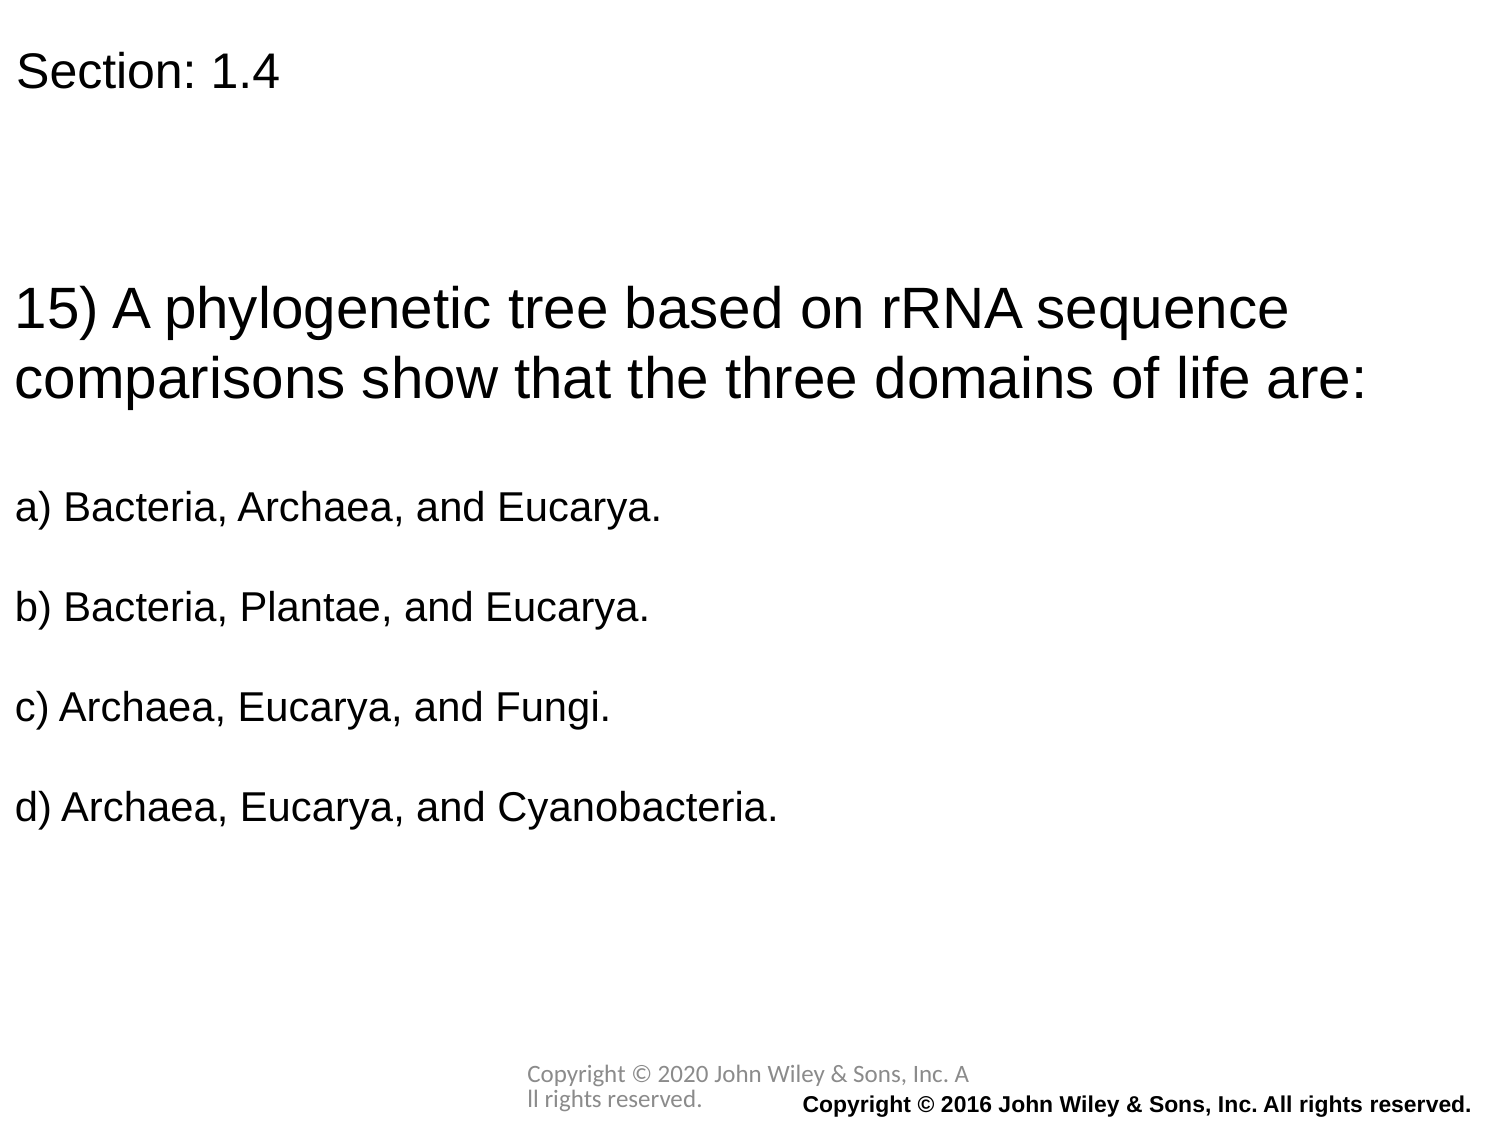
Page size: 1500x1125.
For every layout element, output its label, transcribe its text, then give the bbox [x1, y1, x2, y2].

text_box Section: 1.4 [1, 31, 296, 166]
footer Copyright © 2020 John Wiley & Sons, Inc. All rights reserved. [512, 1042, 988, 1103]
text_box 15) A phylogenetic tree based on rRNA sequence comparisons show that the three domains of life are: a) Bacteria, Archaea, and Eucarya. b) Bacteria, Plantae, and Eucarya. c) Archaea, Eucarya, and Fungi. d) Archaea, Eucarya, and Cyanobacteria. [0, 262, 1500, 838]
text_box Copyright © 2016 John Wiley & Sons, Inc. All rights reserved. [512, 1065, 1488, 1125]
